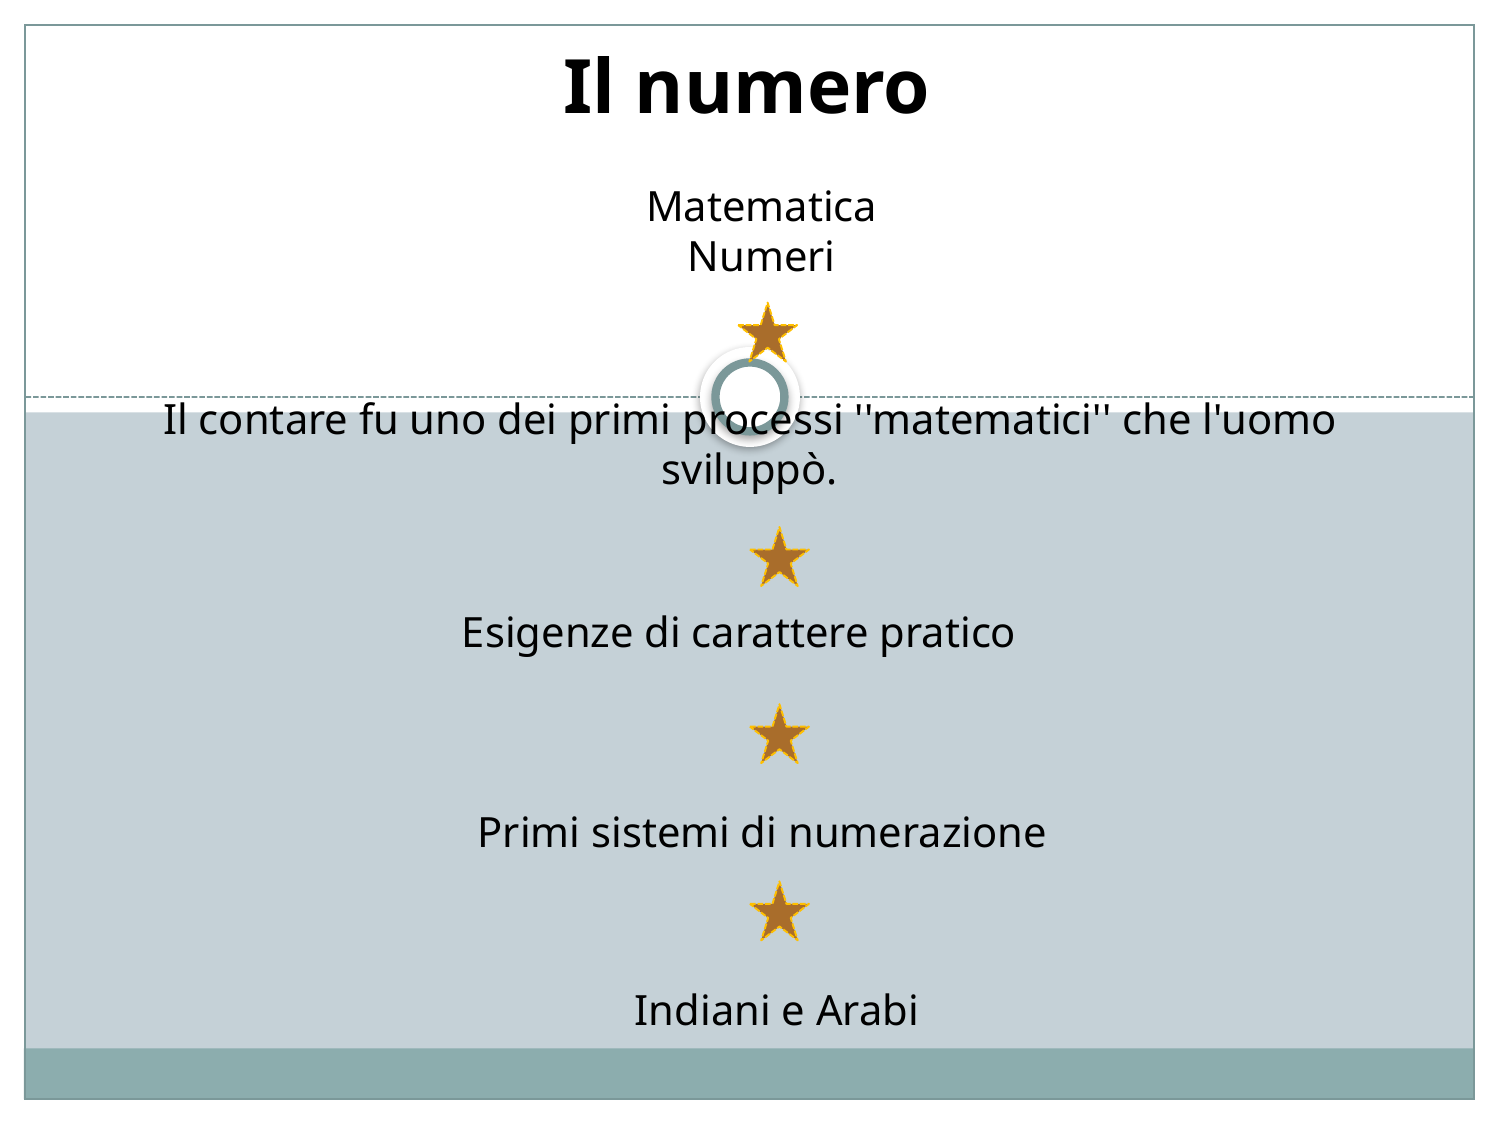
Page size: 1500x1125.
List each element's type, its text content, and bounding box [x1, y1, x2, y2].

text_box Matematica Numeri [218, 172, 1306, 288]
text_box Primi sistemi di numerazione [462, 798, 1063, 864]
text_box [737, 301, 799, 363]
text_box Esigenze di carattere pratico [447, 597, 1032, 663]
text_box [749, 703, 810, 764]
text_box [749, 880, 810, 942]
text_box Il numero [548, 30, 946, 136]
text_box Il contare fu uno dei primi processi ''matematici'' che l'uomo sviluppò. [76, 385, 1424, 501]
text_box Indiani e Arabi [620, 975, 1329, 1041]
text_box [749, 526, 810, 587]
